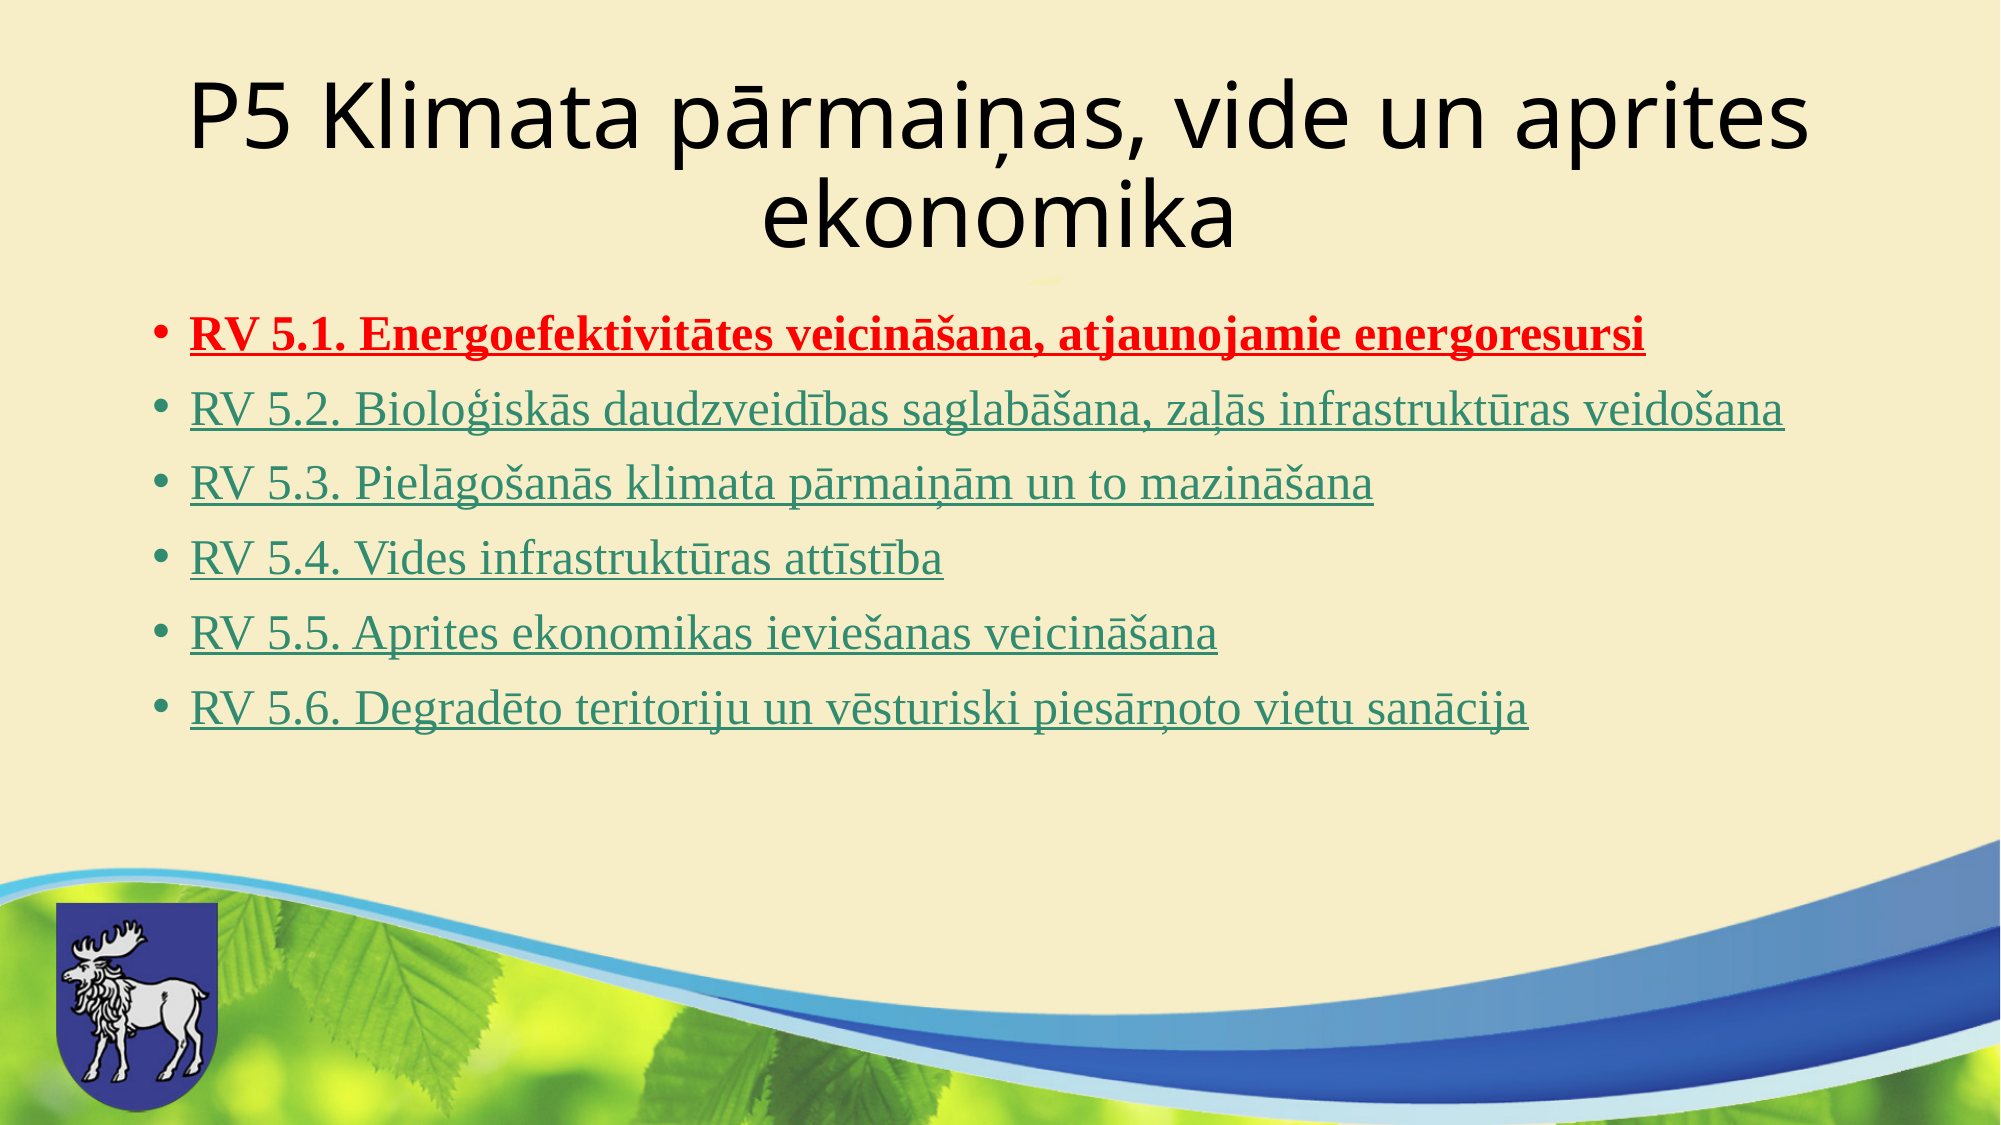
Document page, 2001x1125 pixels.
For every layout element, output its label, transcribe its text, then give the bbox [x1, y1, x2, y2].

title P5 Klimata pārmaiņas, vide un aprites ekonomika [137, 59, 1863, 278]
picture [0, 0, 2001, 1125]
list RV 5.1. Energoefektivitātes veicināšana, atjaunojamie energoresursi RV 5.2. Bioloģiskās daudzveidības saglabāšana, zaļās infrastruktūras veidošana RV 5.3. Pielāgošanās klimata pārmaiņām un to mazināšana RV 5.4. Vides infrastruktūras attīstība RV 5.5. Aprites ekonomikas ieviešanas veicināšana RV 5.6. Degradēto teritoriju un vēsturiski piesārņoto vietu sanācija [137, 299, 1863, 1014]
